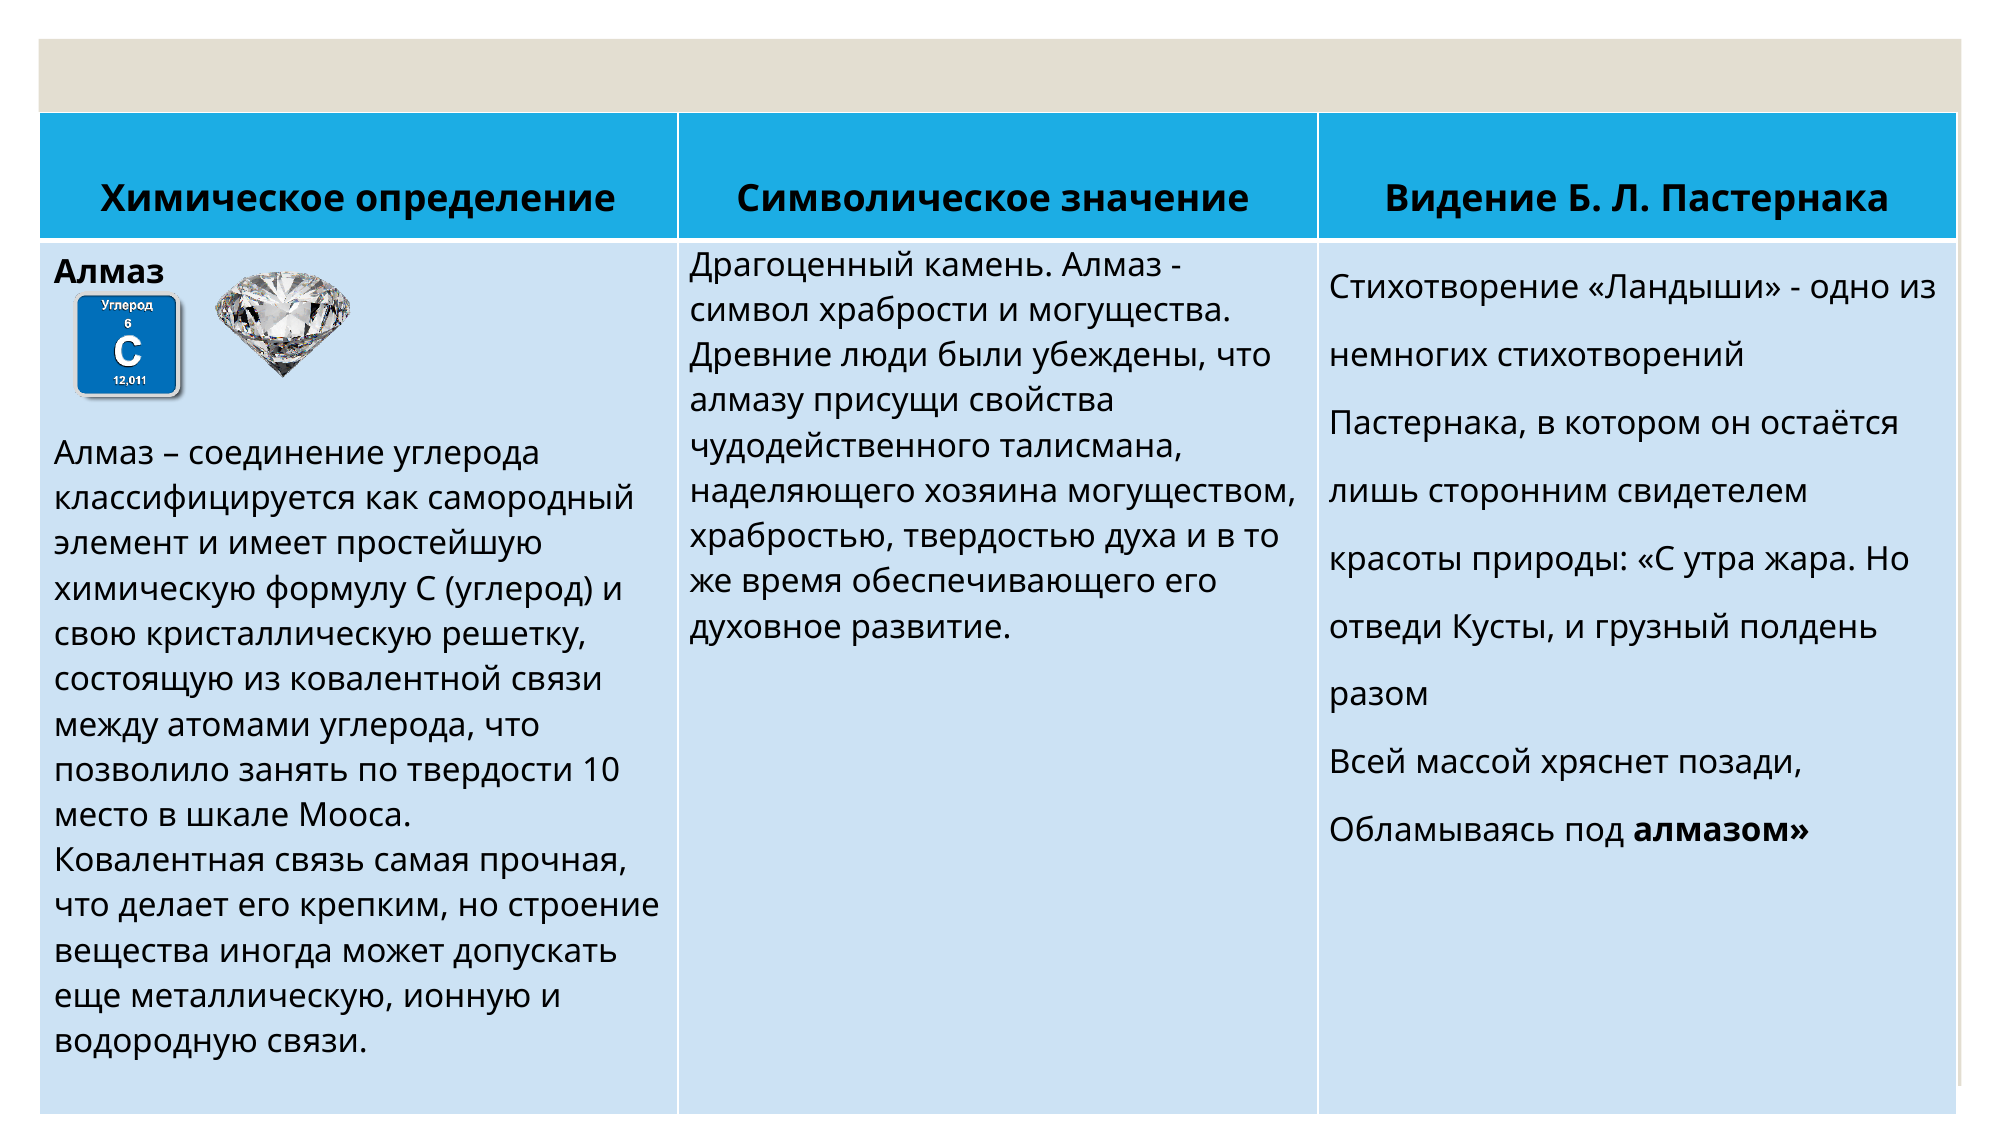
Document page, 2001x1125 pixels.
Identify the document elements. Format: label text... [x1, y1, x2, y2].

picture [73, 291, 187, 403]
picture [196, 232, 367, 403]
table_cell Алмаз Алмаз – соединение углерода классифицируется как самородный элемент и имеет простейшую химическую формулу C (углерод) и свою кристаллическую решетку, состоящую из ковалентной связи между атомами углерода, что позволило занять по твердости 10 место в шкале Мооса. Ковалентная связь самая прочная, что делает его крепким, но строение вещества иногда может допускать еще металлическую, ионную и водородную связи. [40, 243, 677, 1114]
table_cell Стихотворение «Ландыши» - одно из немногих стихотворений Пастернака, в котором он остаётся лишь сторонним свидетелем красоты природы: «С утра жара. Но отведи Кусты, и грузный полдень разом Всей массой хряснет позади, Обламываясь под алмазом» [1319, 243, 1956, 1114]
table_header Видение Б. Л. Пастернака [1319, 113, 1956, 238]
table_header Символическое значение [679, 113, 1317, 238]
table_cell Драгоценный камень. Алмаз - символ храбрости и могущества. Древние люди были убеждены, что алмазу присущи свойства чудодейственного талисмана, наделяющего хозяина могуществом, храбростью, твердостью духа и в то же время обеспечивающего его духовное развитие. [679, 243, 1317, 1114]
table_header Химическое определение [40, 113, 677, 238]
